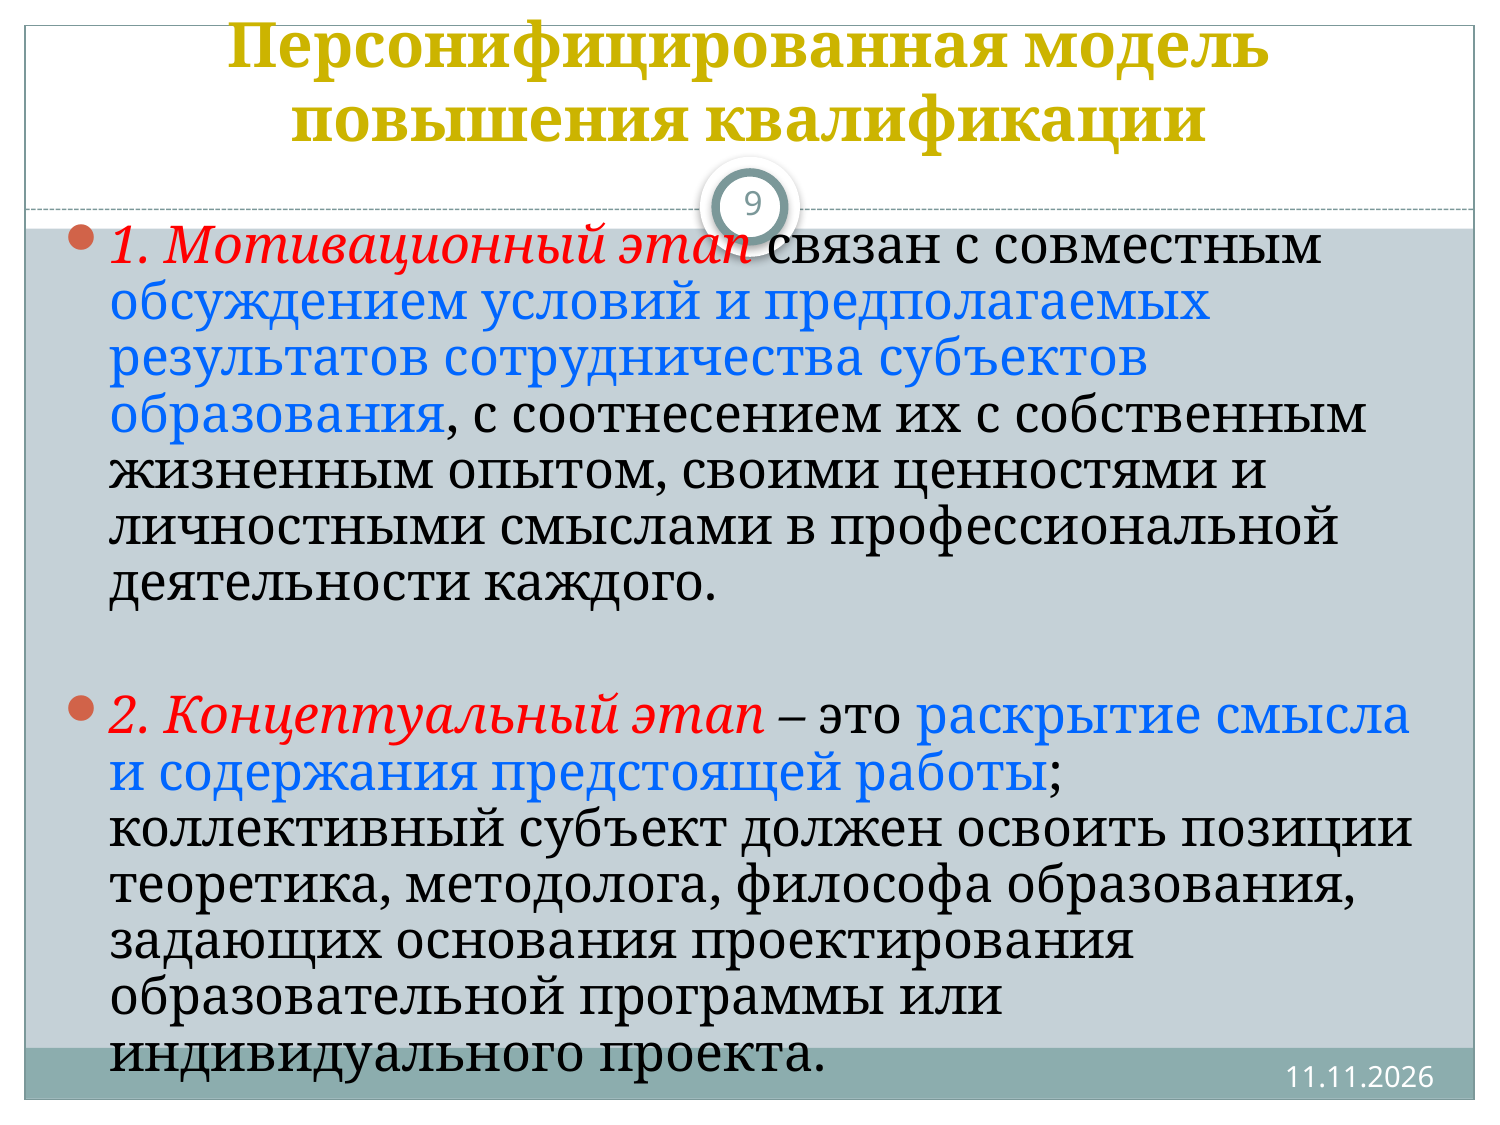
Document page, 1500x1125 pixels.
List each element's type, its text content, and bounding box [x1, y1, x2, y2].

list 1. Мотивационный этап связан с совместным обсуждением условий и предполагаемых результатов сотрудничества субъектов образования, с соотнесением их с собственным жизненным опытом, своими ценностями и личностными смыслами в профессиональной деятельности каждого. 2. Концептуальный этап – это раскрытие смысла и содержания предстоящей работы; коллективный субъект должен освоить позиции теоретика, методолога, философа образования, задающих основания проектирования образовательной программы или индивидуального проекта. [49, 210, 1445, 1001]
slide_number 9 [715, 168, 791, 210]
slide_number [950, 1050, 1450, 1111]
title Персонифицированная модель повышения квалификации [49, 37, 1450, 162]
